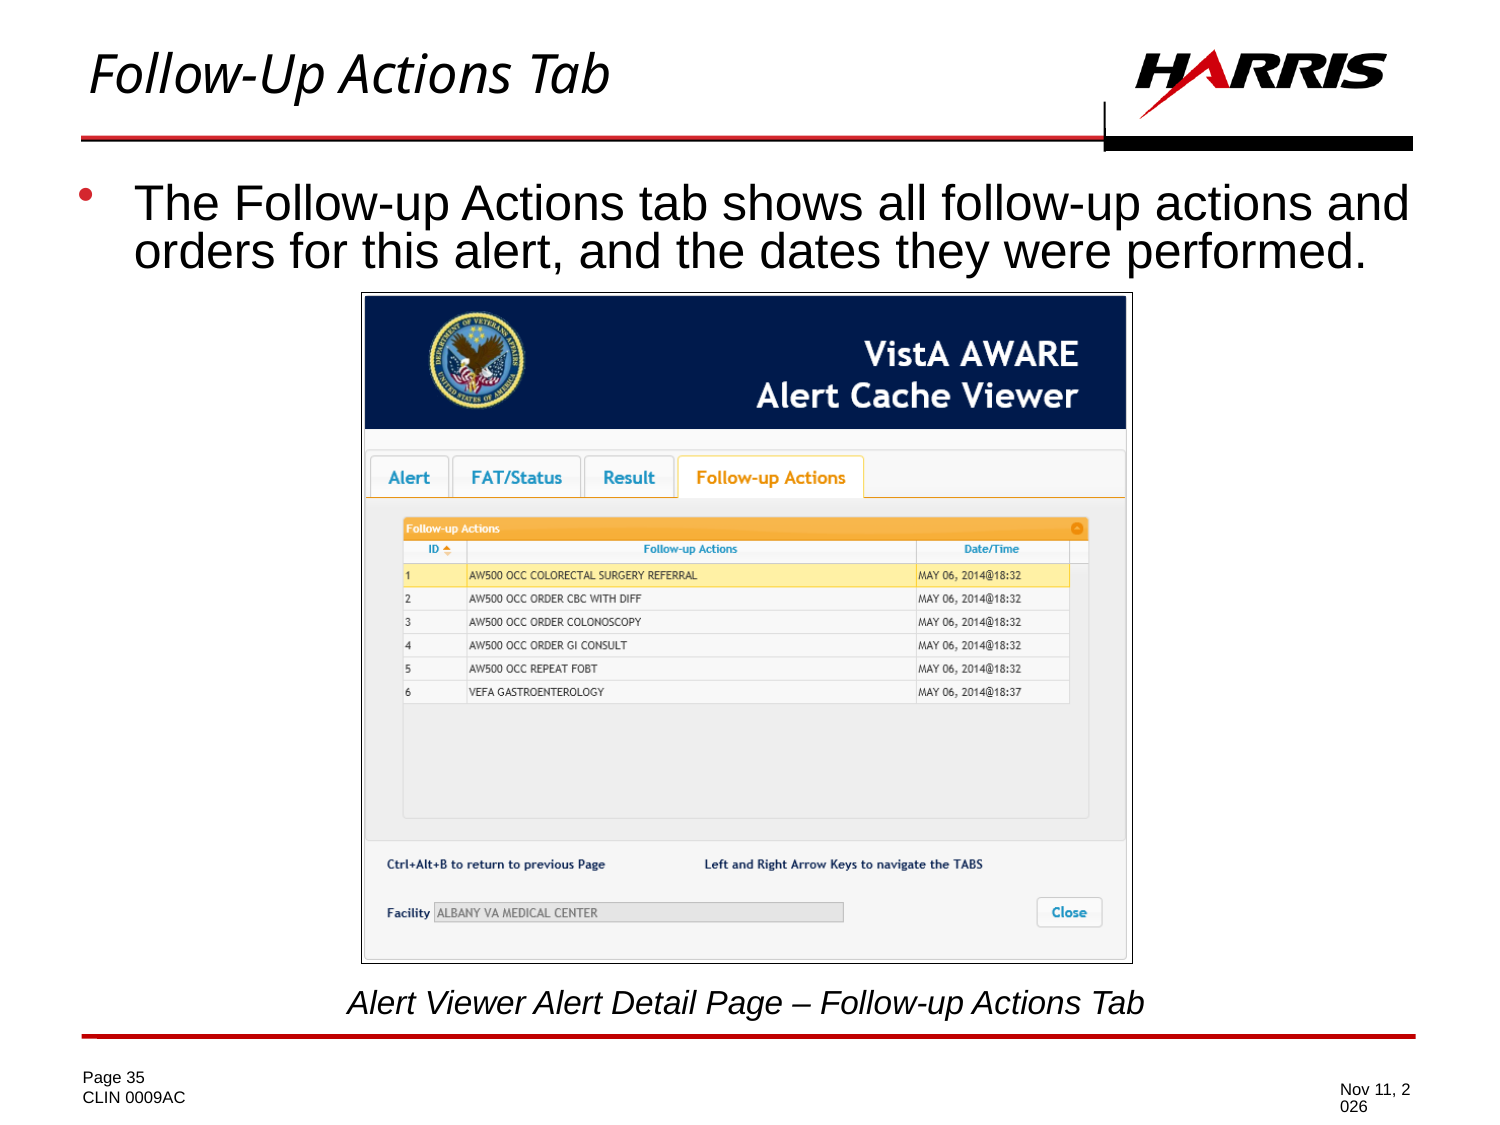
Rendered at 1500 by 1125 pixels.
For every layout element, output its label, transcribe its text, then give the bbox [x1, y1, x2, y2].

title Follow-Up Actions Tab [73, 27, 962, 117]
slide_number 10-Jul-15 [1324, 1066, 1435, 1111]
picture [1135, 49, 1387, 119]
picture [361, 292, 1133, 964]
list The Follow-up Actions tab shows all follow-up actions and orders for this alert, and the dates they were performed. [62, 174, 1432, 981]
list Alert Viewer Alert Detail Page – Follow-up Actions Tab [62, 981, 1432, 1039]
